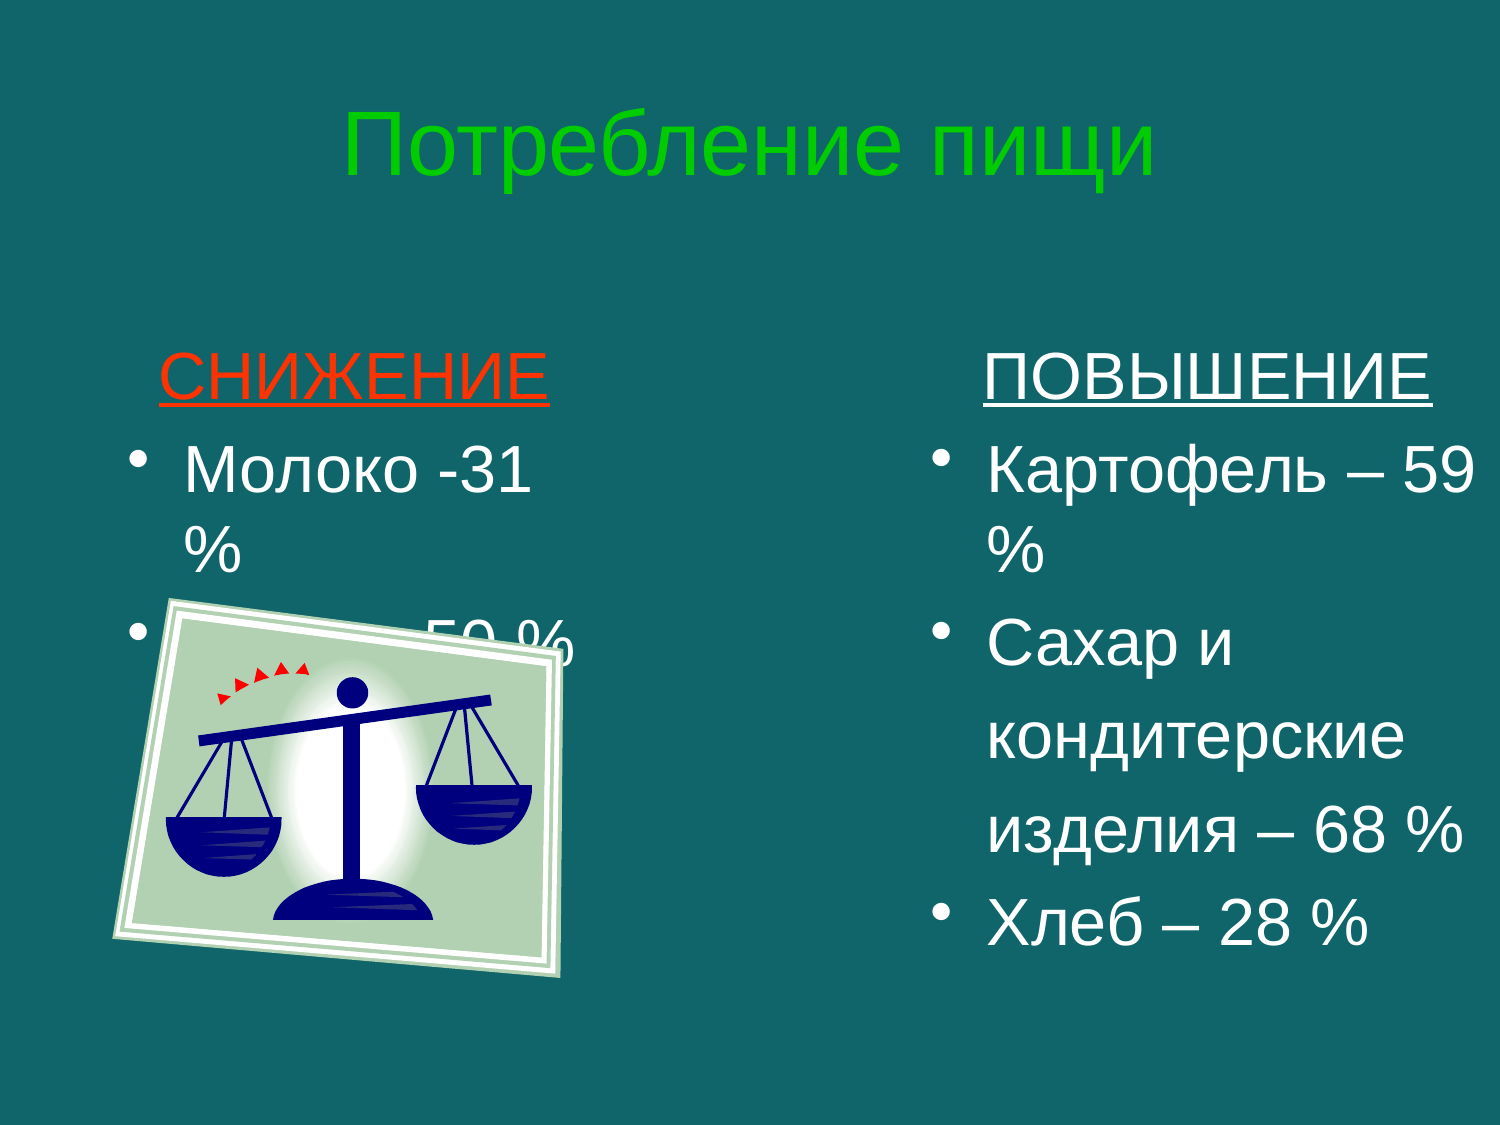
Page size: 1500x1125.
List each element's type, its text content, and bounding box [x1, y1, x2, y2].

picture [111, 597, 564, 979]
list ПОВЫШЕНИЕ Картофель – 59 % Сахар и кондитерские изделия – 68 % Хлеб – 28 % [915, 324, 1500, 1001]
list СНИЖЕНИЕ Молоко -31 % Рыба – 50 % [111, 325, 597, 1006]
title Потребление пищи [74, 44, 1426, 233]
